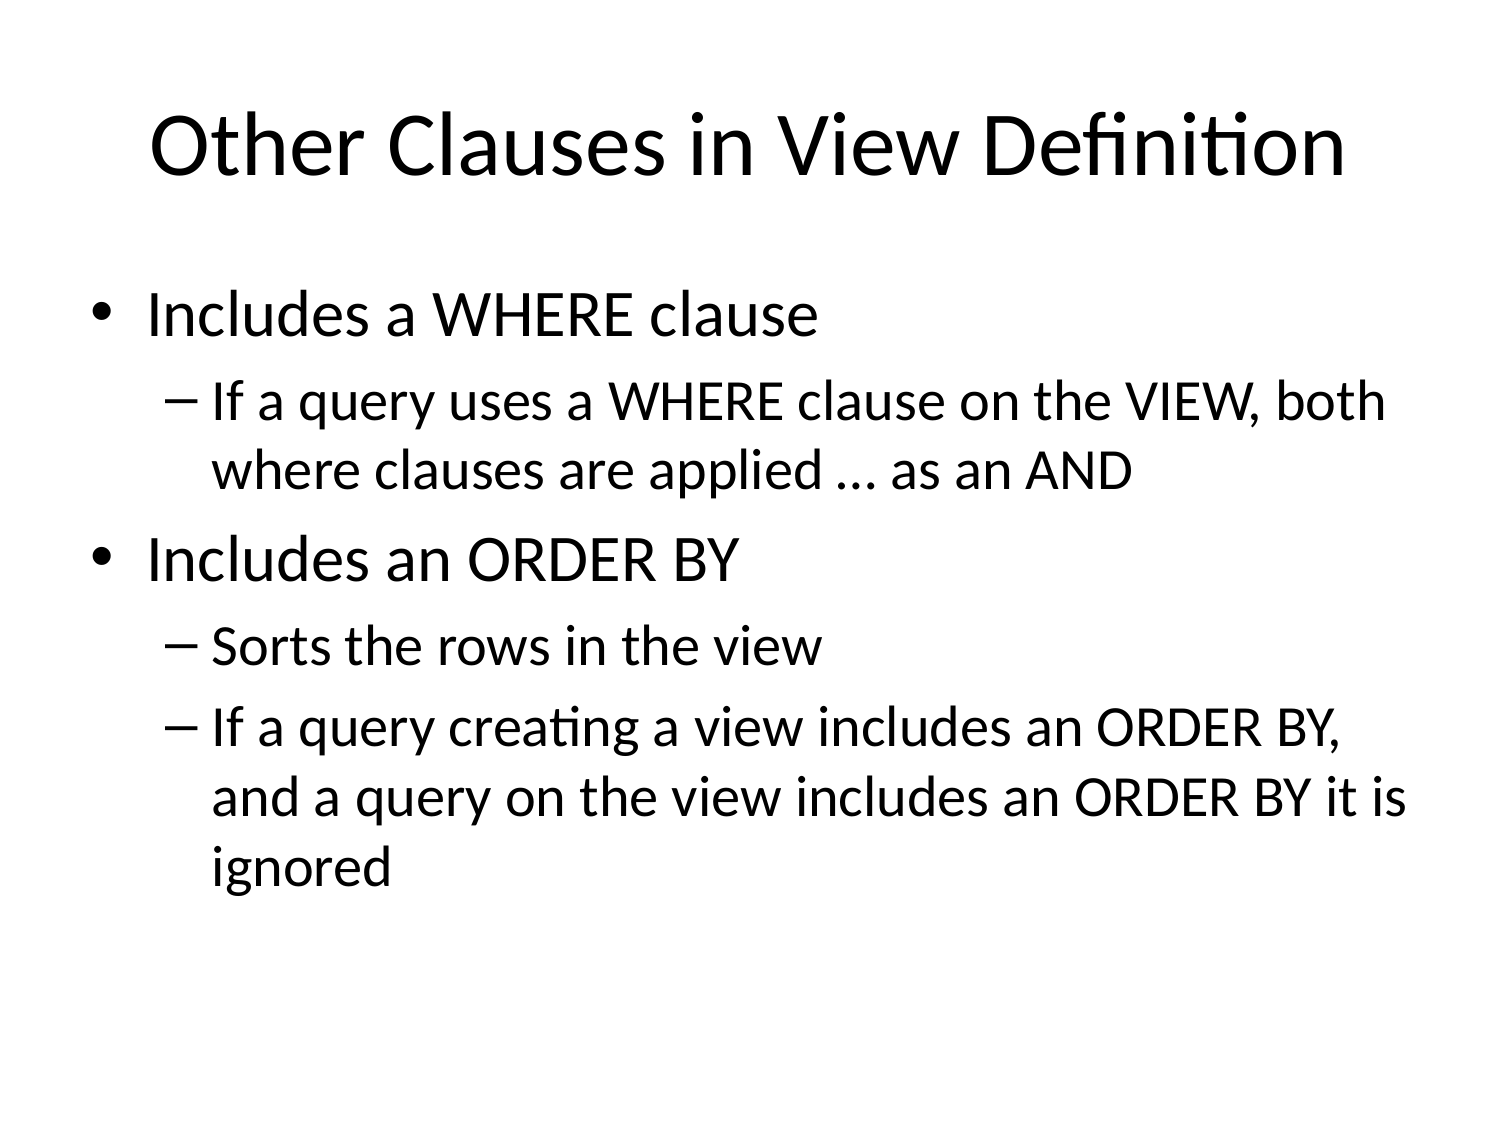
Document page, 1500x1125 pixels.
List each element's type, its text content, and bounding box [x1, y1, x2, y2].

list Includes a WHERE clause If a query uses a WHERE clause on the VIEW, both where clauses are applied … as an AND Includes an ORDER BY Sorts the rows in the view If a query creating a view includes an ORDER BY, and a query on the view includes an ORDER BY it is ignored [75, 262, 1425, 1005]
title Other Clauses in View Definition [75, 45, 1425, 233]
